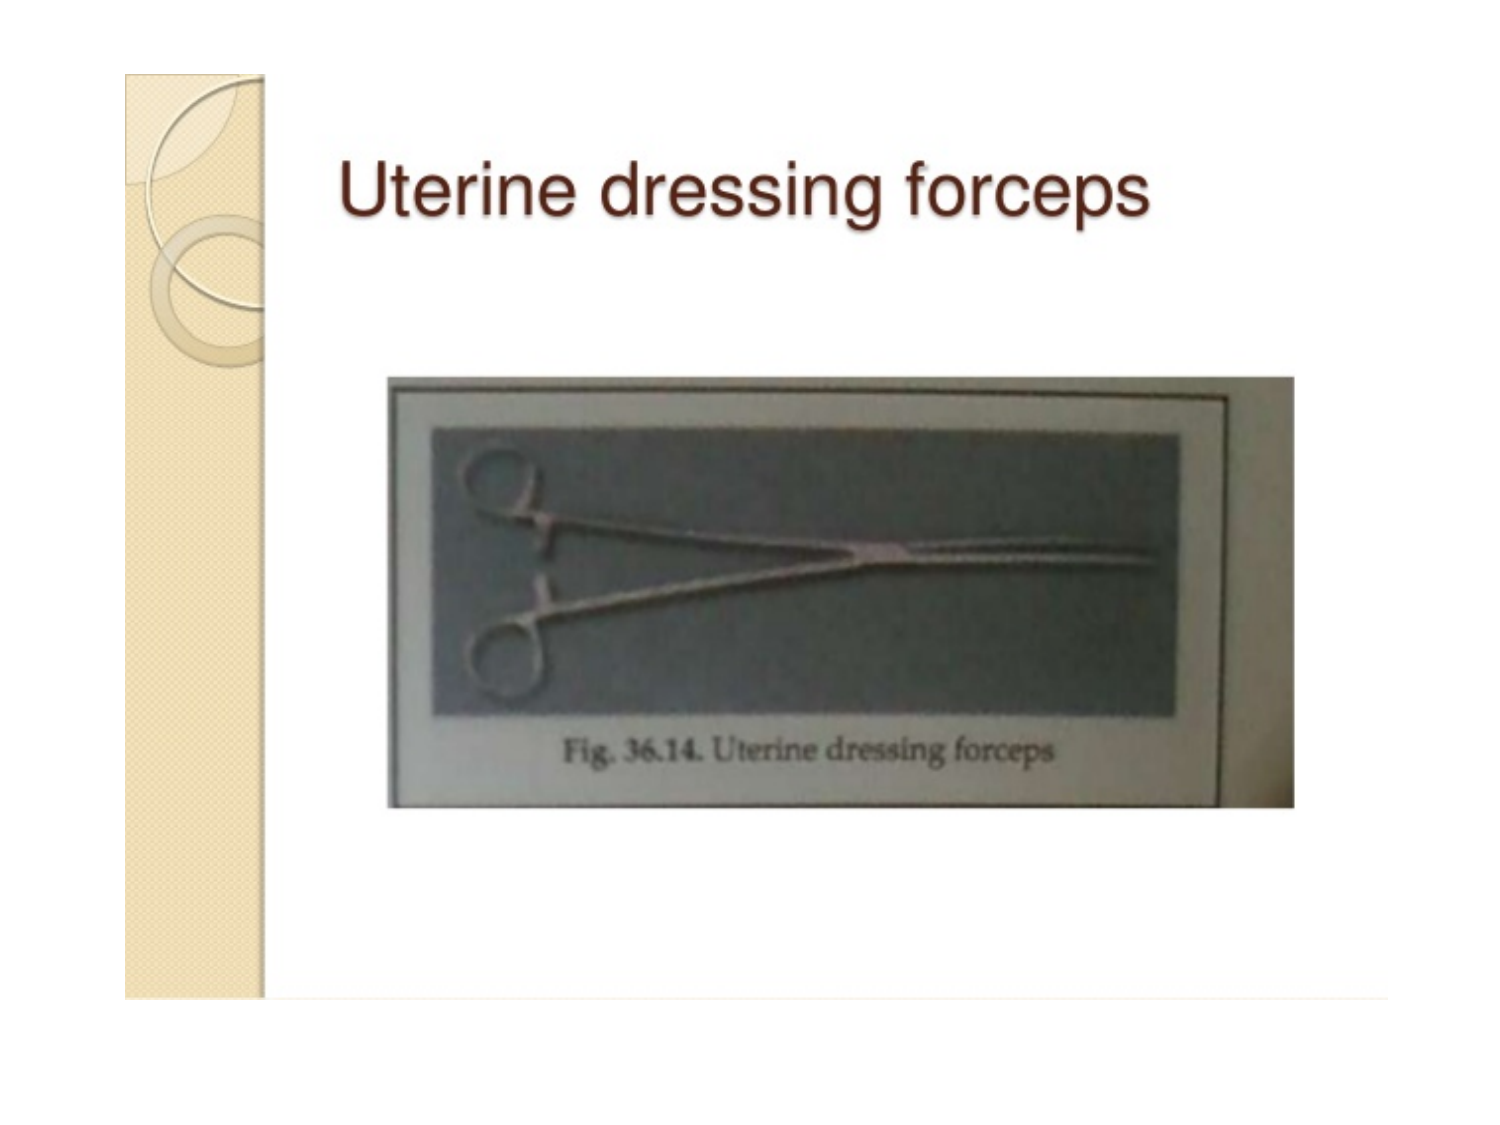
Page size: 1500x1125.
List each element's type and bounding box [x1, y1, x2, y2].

picture [124, 74, 1388, 1001]
